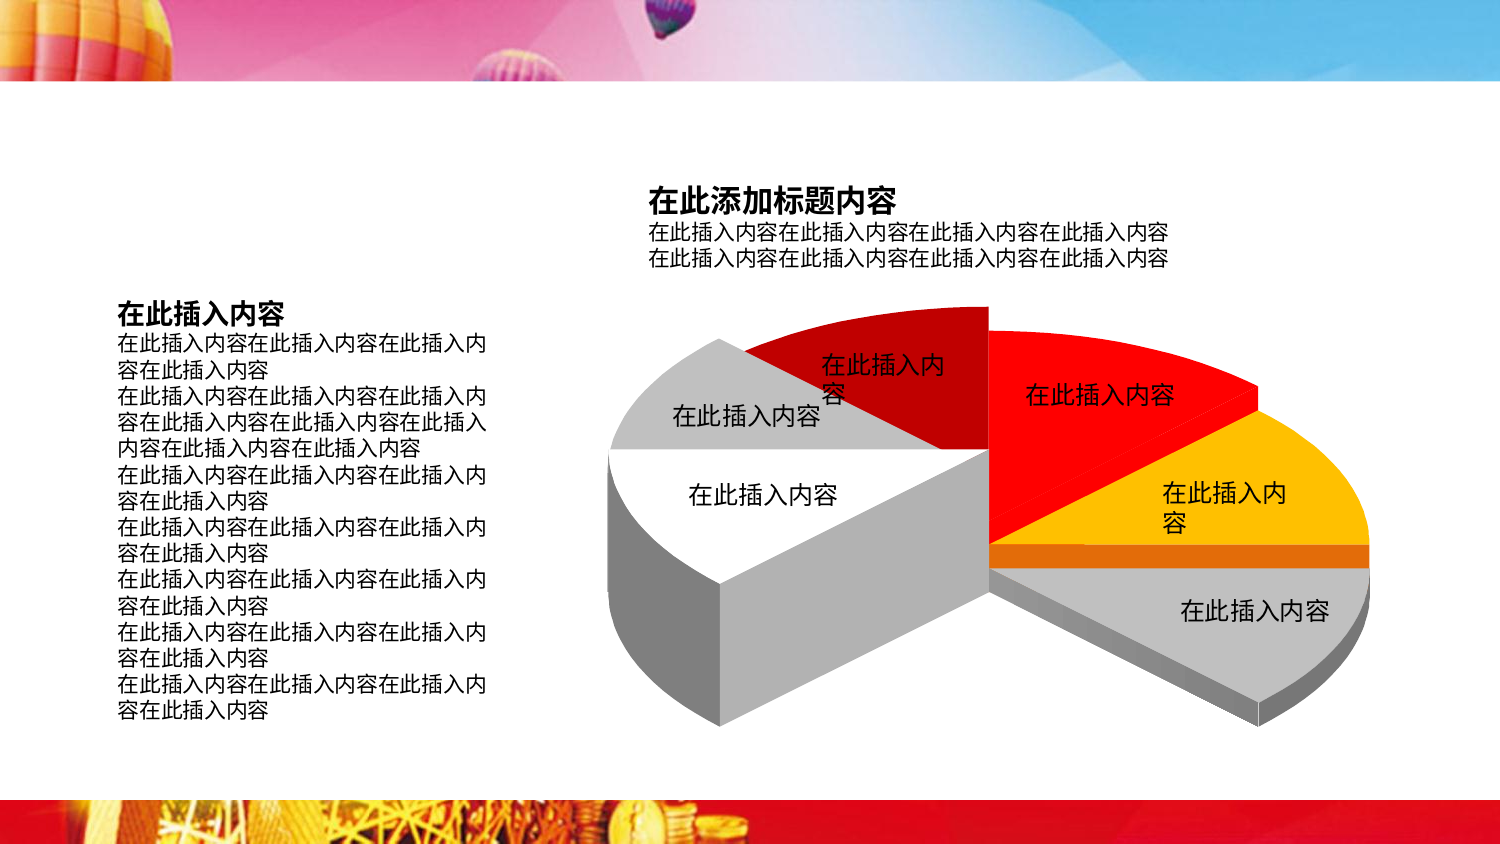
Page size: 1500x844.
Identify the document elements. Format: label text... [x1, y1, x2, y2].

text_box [608, 449, 990, 727]
text_box 在此插入内容 在此插入内容在此插入内容在此插入内容在此插入内容 在此插入内容在此插入内容在此插入内容在此插入内容在此插入内容在此插入内容在此插入内容在此插入内容 在此插入内容在此插入内容在此插入内容在此插入内容 在此插入内容在此插入内容在此插入内容在此插入内容 在此插入内容在此插入内容在此插入内容在此插入内容 在此插入内容在此插入内容在此插入内容在此插入内容 在此插入内容在此插入内容在此插入内容在此插入内容 [102, 289, 520, 757]
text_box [719, 306, 989, 338]
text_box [988, 330, 1259, 410]
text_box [989, 568, 1370, 727]
picture [0, 0, 1500, 81]
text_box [607, 338, 989, 592]
text_box [139, 20, 544, 89]
text_box 在此添加标题内容 在此插入内容在此插入内容在此插入内容在此插入内容 在此插入内容在此插入内容在此插入内容在此插入内容 [633, 173, 1186, 279]
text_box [988, 410, 1370, 568]
picture [0, 800, 1500, 844]
